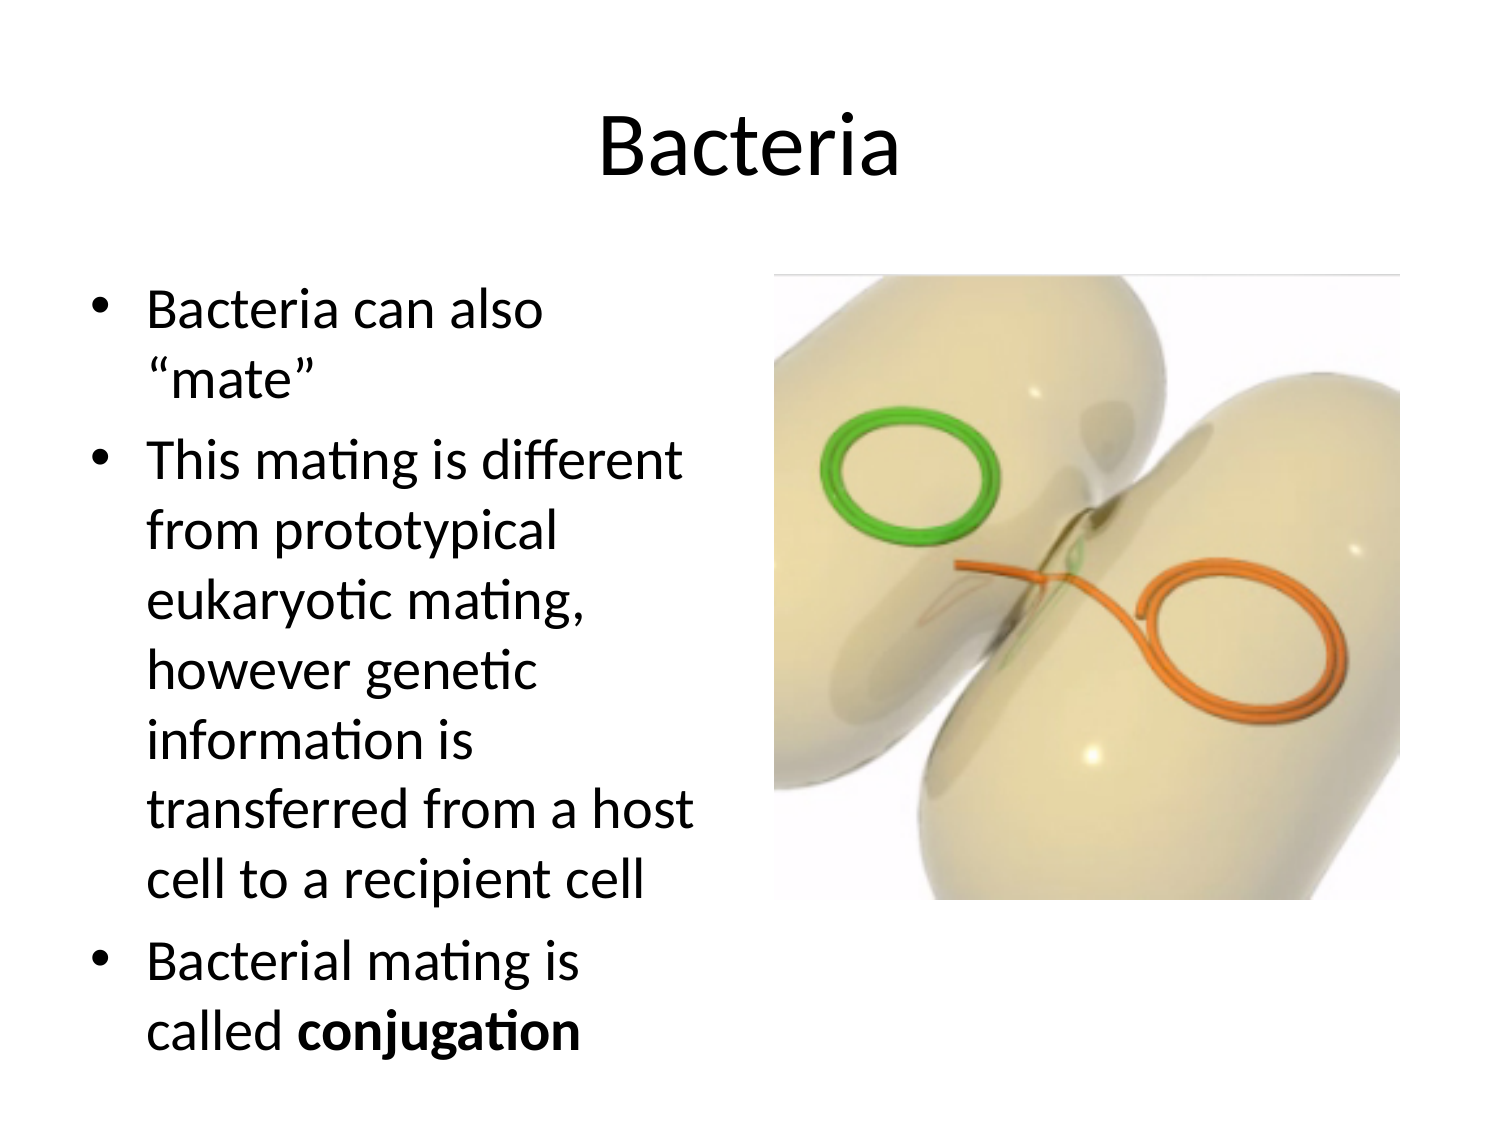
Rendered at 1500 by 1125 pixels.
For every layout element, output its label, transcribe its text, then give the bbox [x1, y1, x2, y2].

list Bacteria can also “mate” This mating is different from prototypical eukaryotic mating, however genetic information is transferred from a host cell to a recipient cell Bacterial mating is called conjugation [75, 262, 738, 1075]
title Bacteria [75, 45, 1425, 233]
picture [774, 274, 1401, 901]
